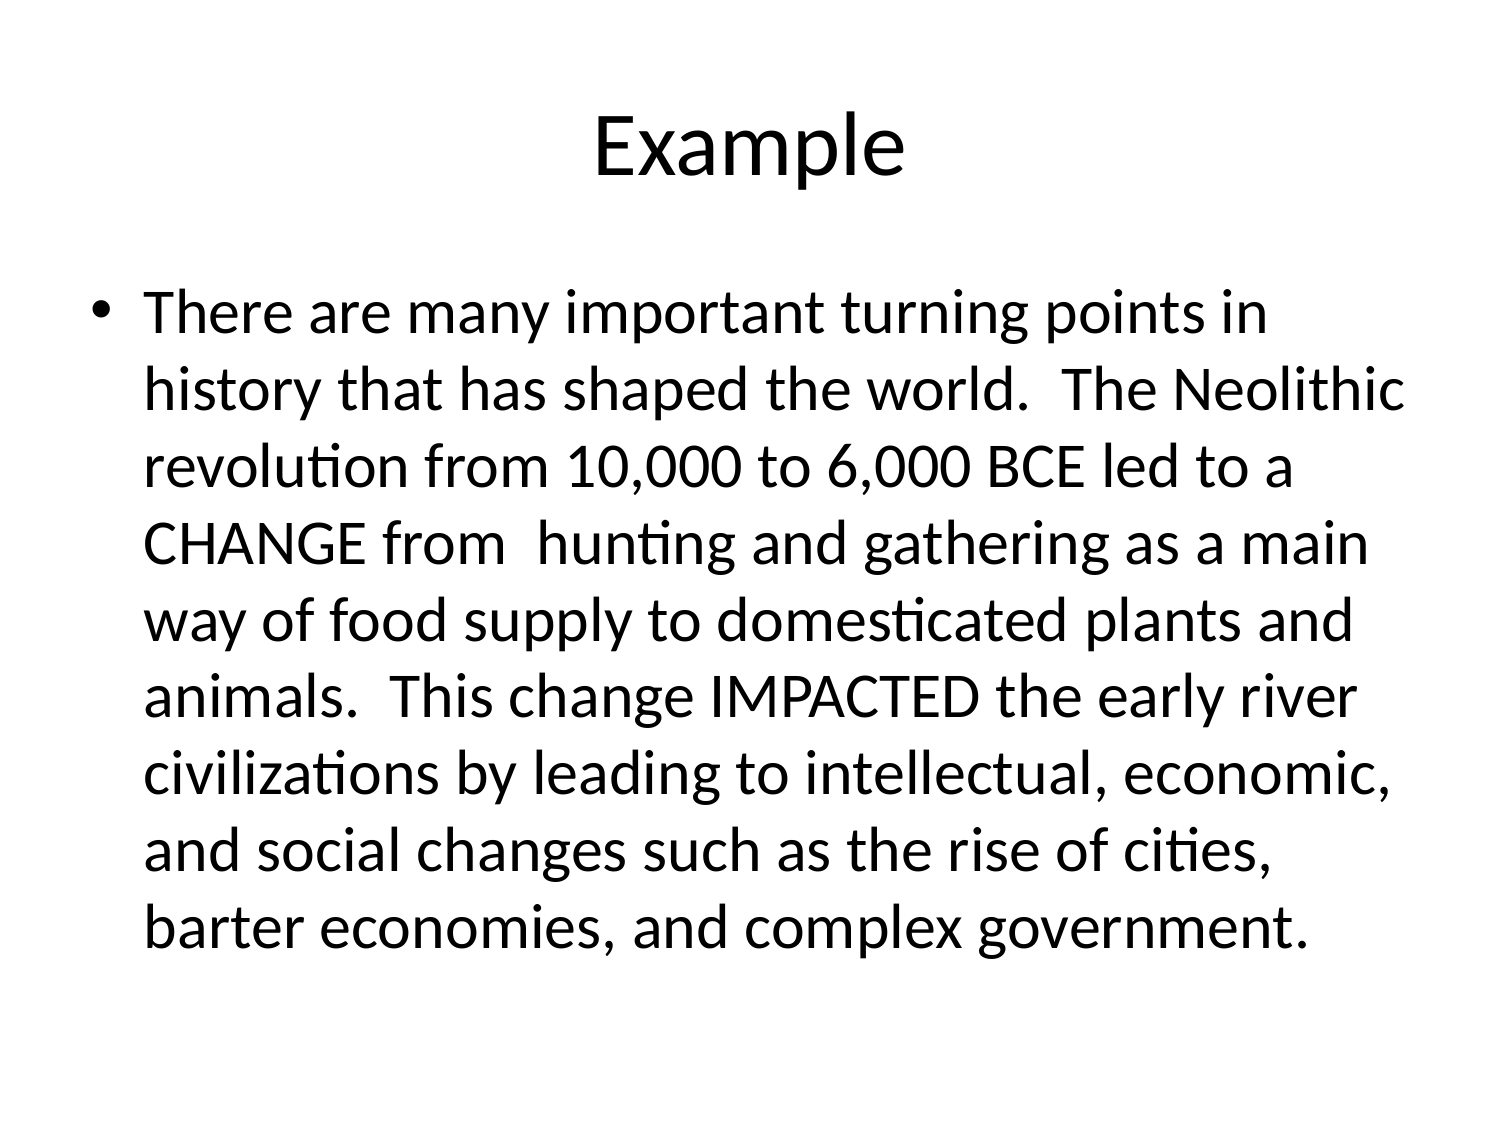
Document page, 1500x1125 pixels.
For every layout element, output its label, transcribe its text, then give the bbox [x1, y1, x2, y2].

list There are many important turning points in history that has shaped the world. The Neolithic revolution from 10,000 to 6,000 BCE led to a CHANGE from hunting and gathering as a main way of food supply to domesticated plants and animals. This change IMPACTED the early river civilizations by leading to intellectual, economic, and social changes such as the rise of cities, barter economies, and complex government. [75, 262, 1425, 1005]
title Example [75, 45, 1425, 233]
